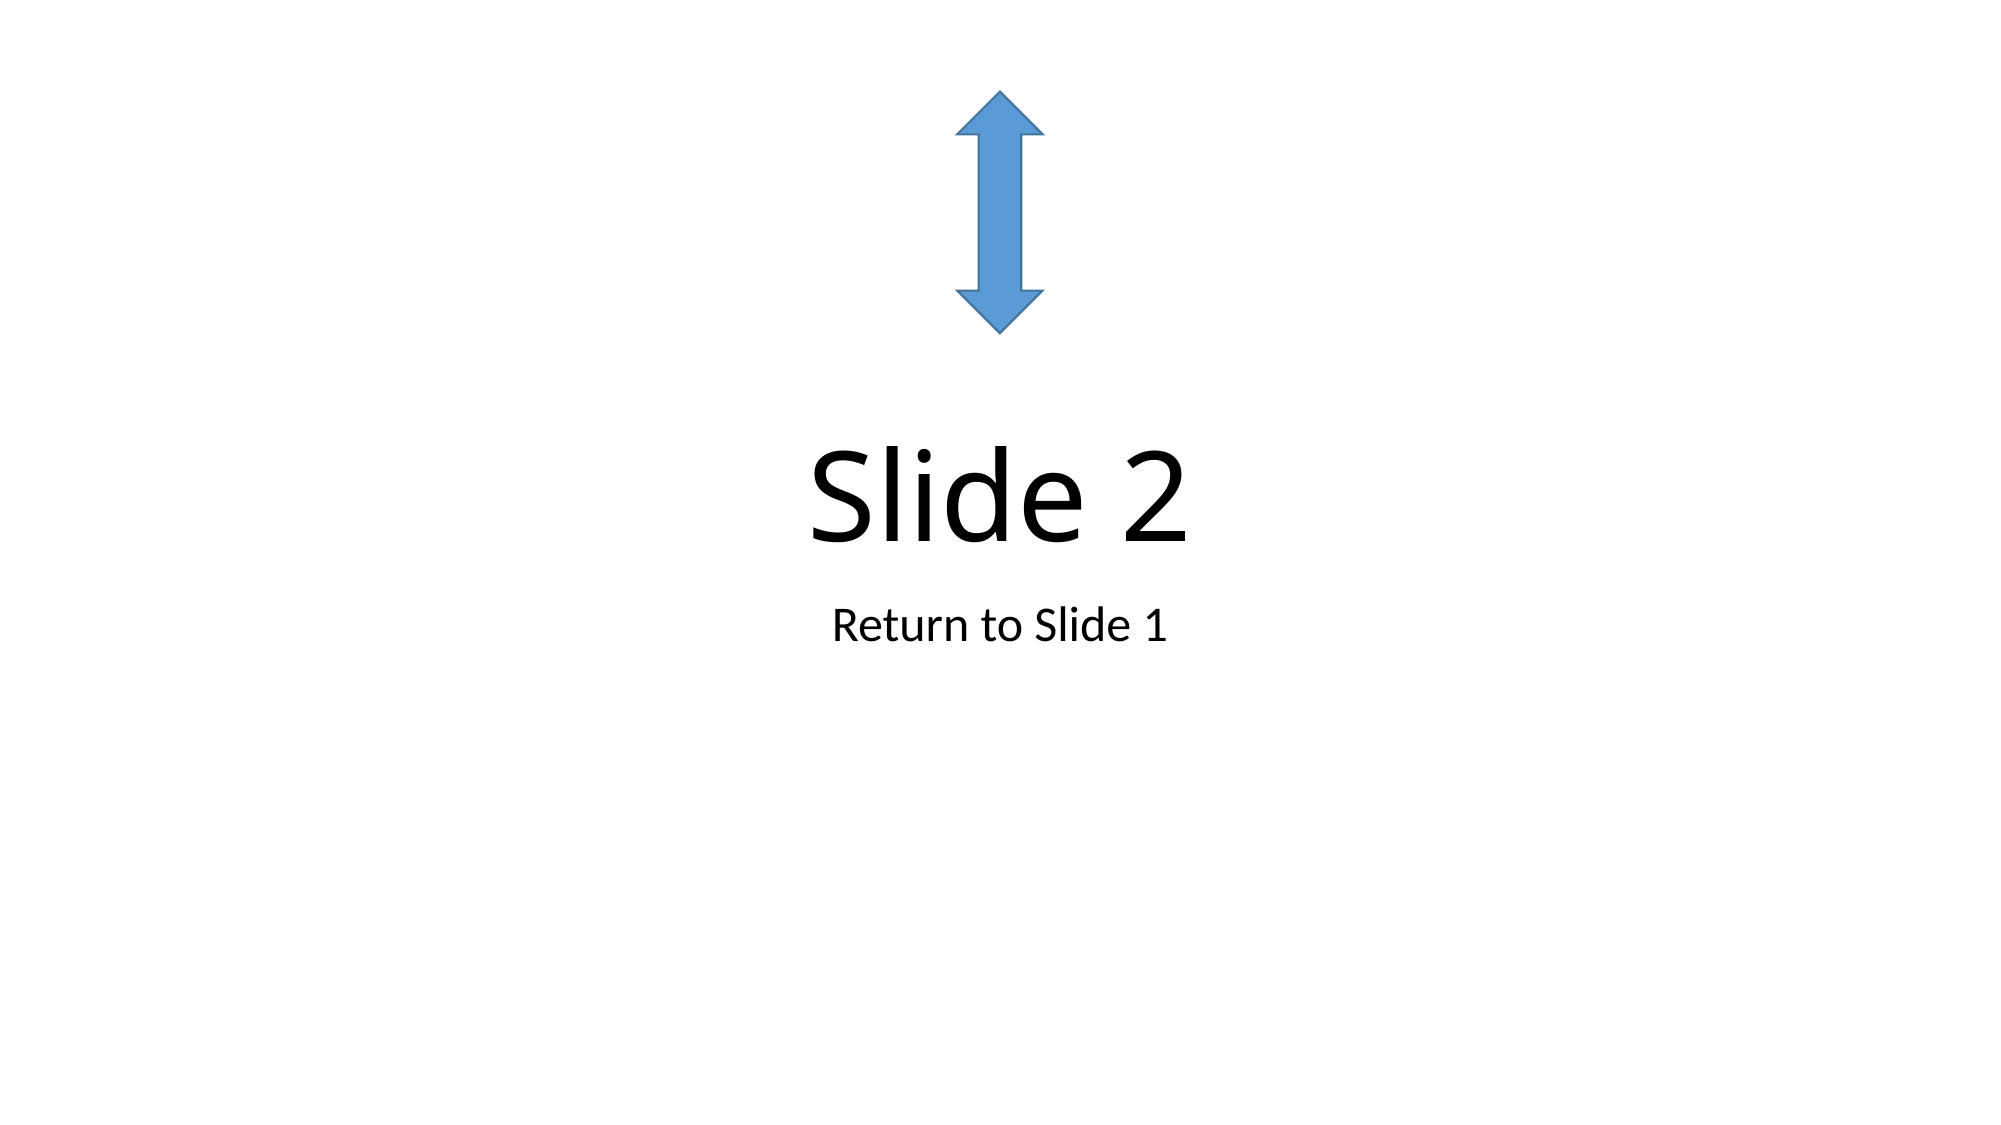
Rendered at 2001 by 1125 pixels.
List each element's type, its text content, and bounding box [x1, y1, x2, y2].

subtitle Return to Slide 1 [249, 590, 1750, 863]
title Slide 2 [249, 184, 1750, 576]
text_box [954, 90, 1046, 335]
